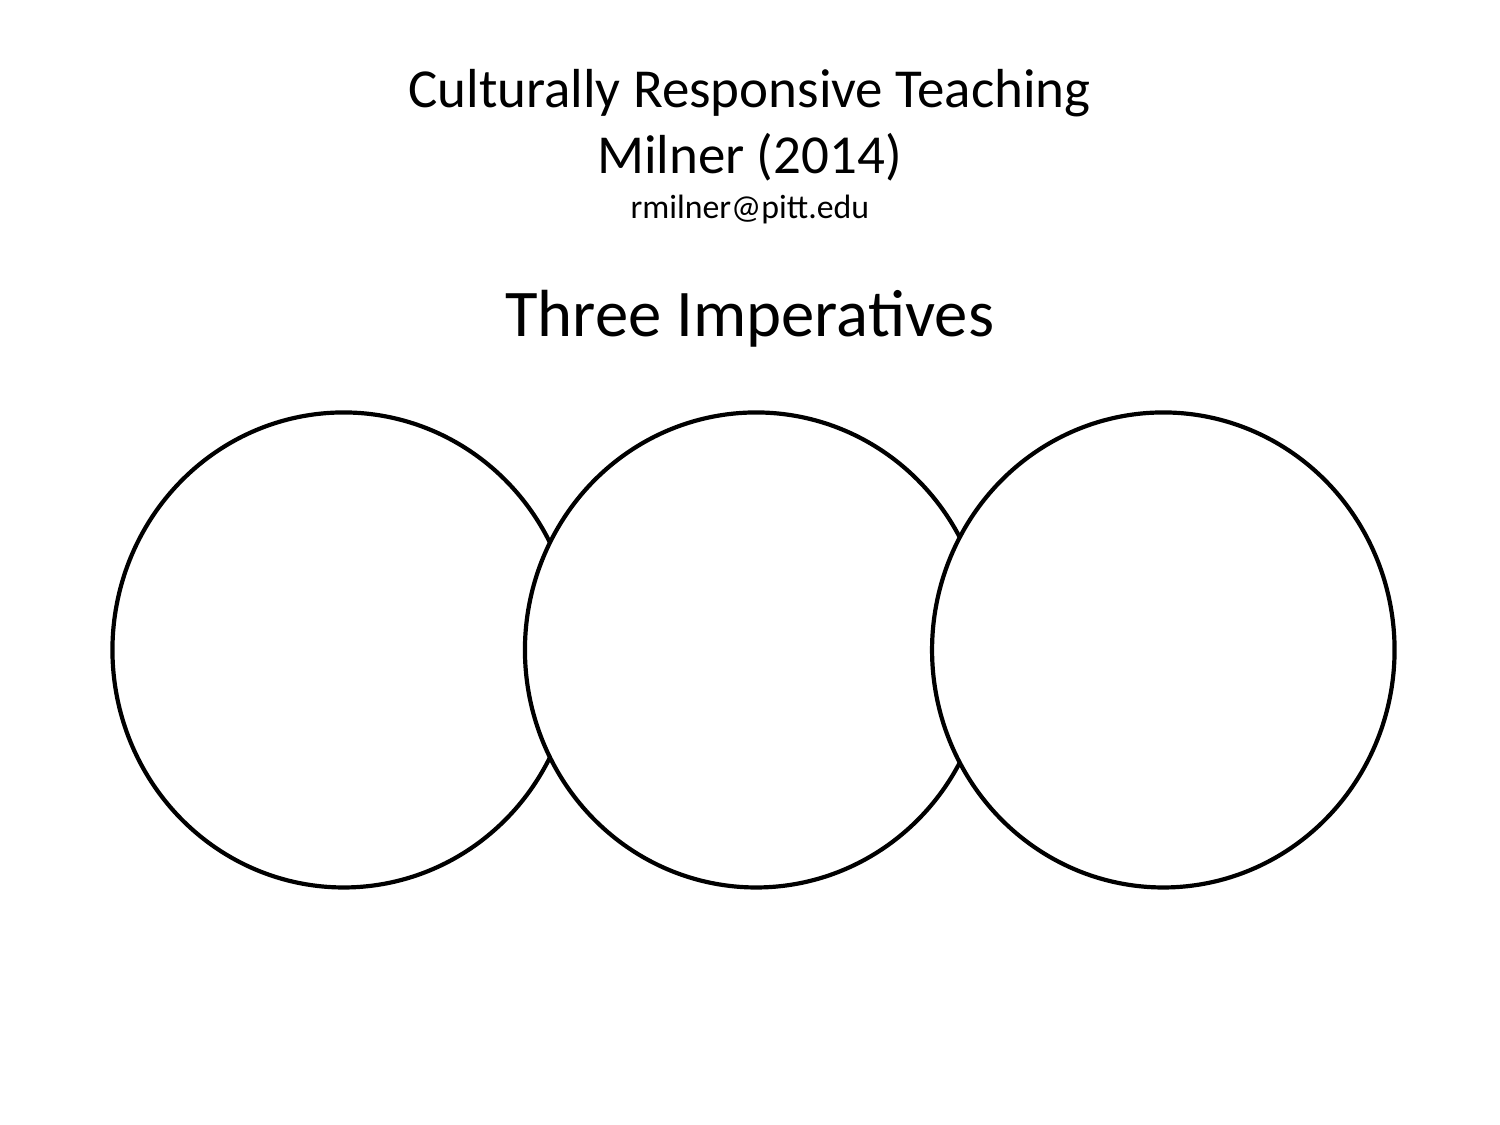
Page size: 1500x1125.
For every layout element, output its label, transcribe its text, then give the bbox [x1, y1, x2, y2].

text_box [110, 410, 550, 890]
list Three Imperatives [75, 262, 1425, 1005]
text_box [929, 410, 1397, 890]
text_box [522, 410, 960, 890]
title Culturally Responsive Teaching Milner (2014) rmilner@pitt.edu [75, 45, 1425, 233]
